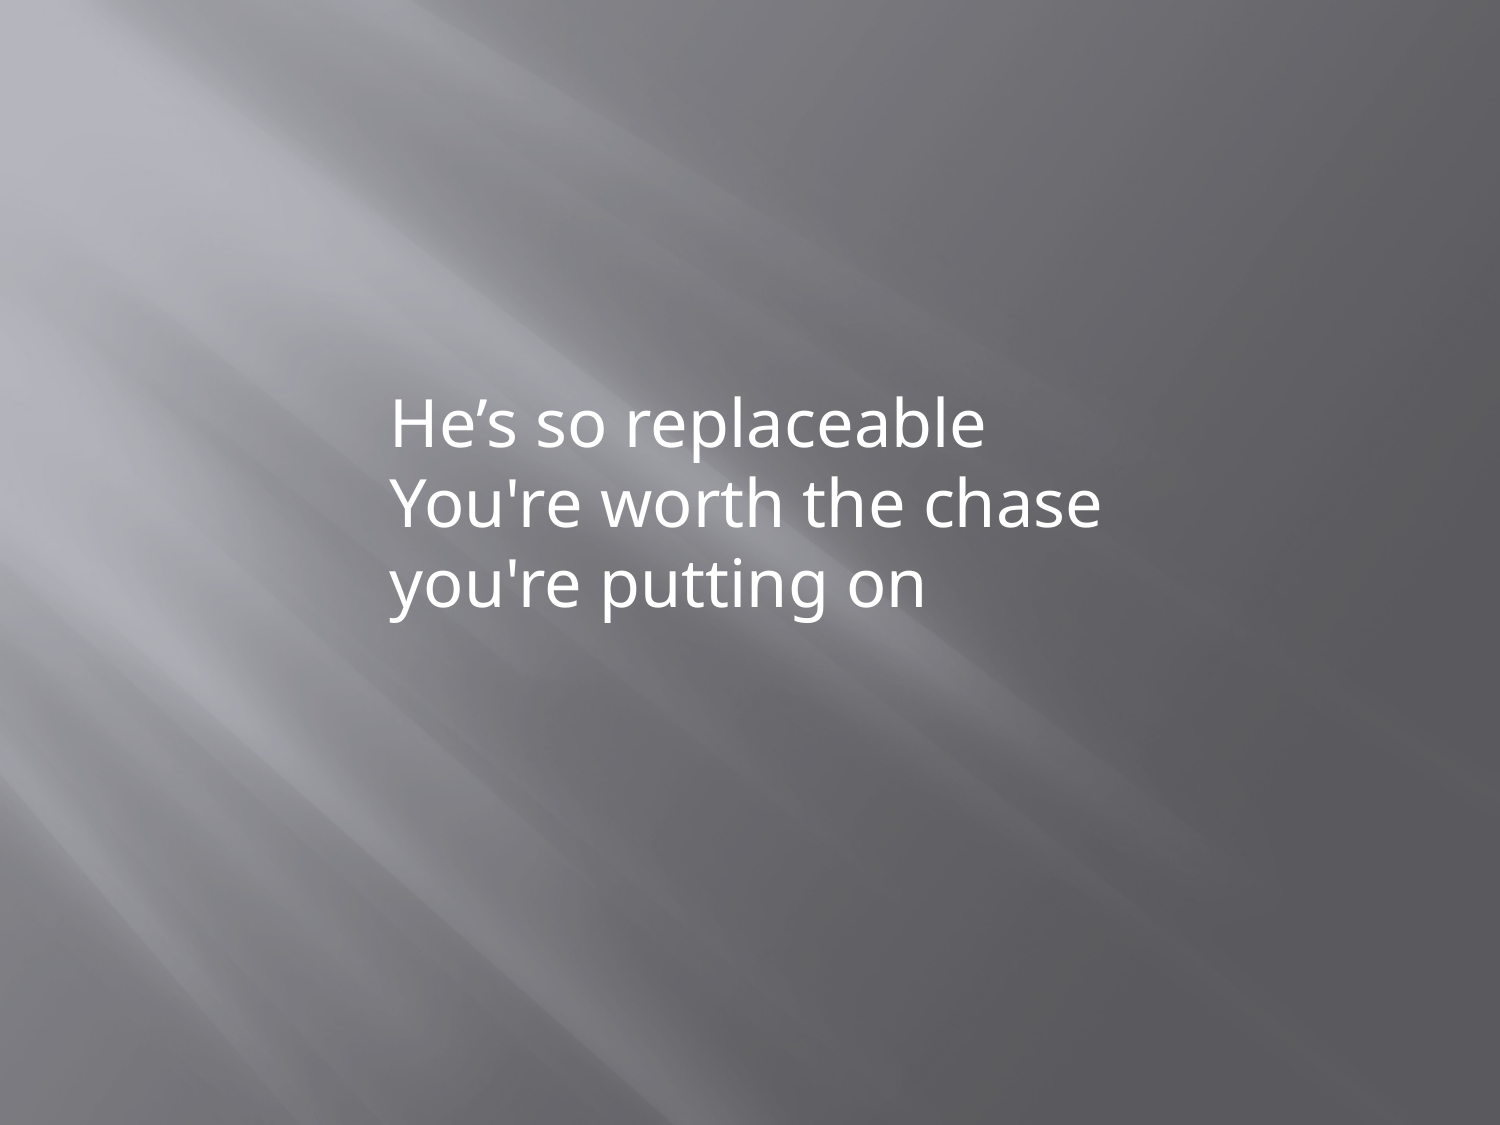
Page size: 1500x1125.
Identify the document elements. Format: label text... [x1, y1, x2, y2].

text_box He’s so replaceable You're worth the chase you're putting on [374, 373, 1125, 853]
